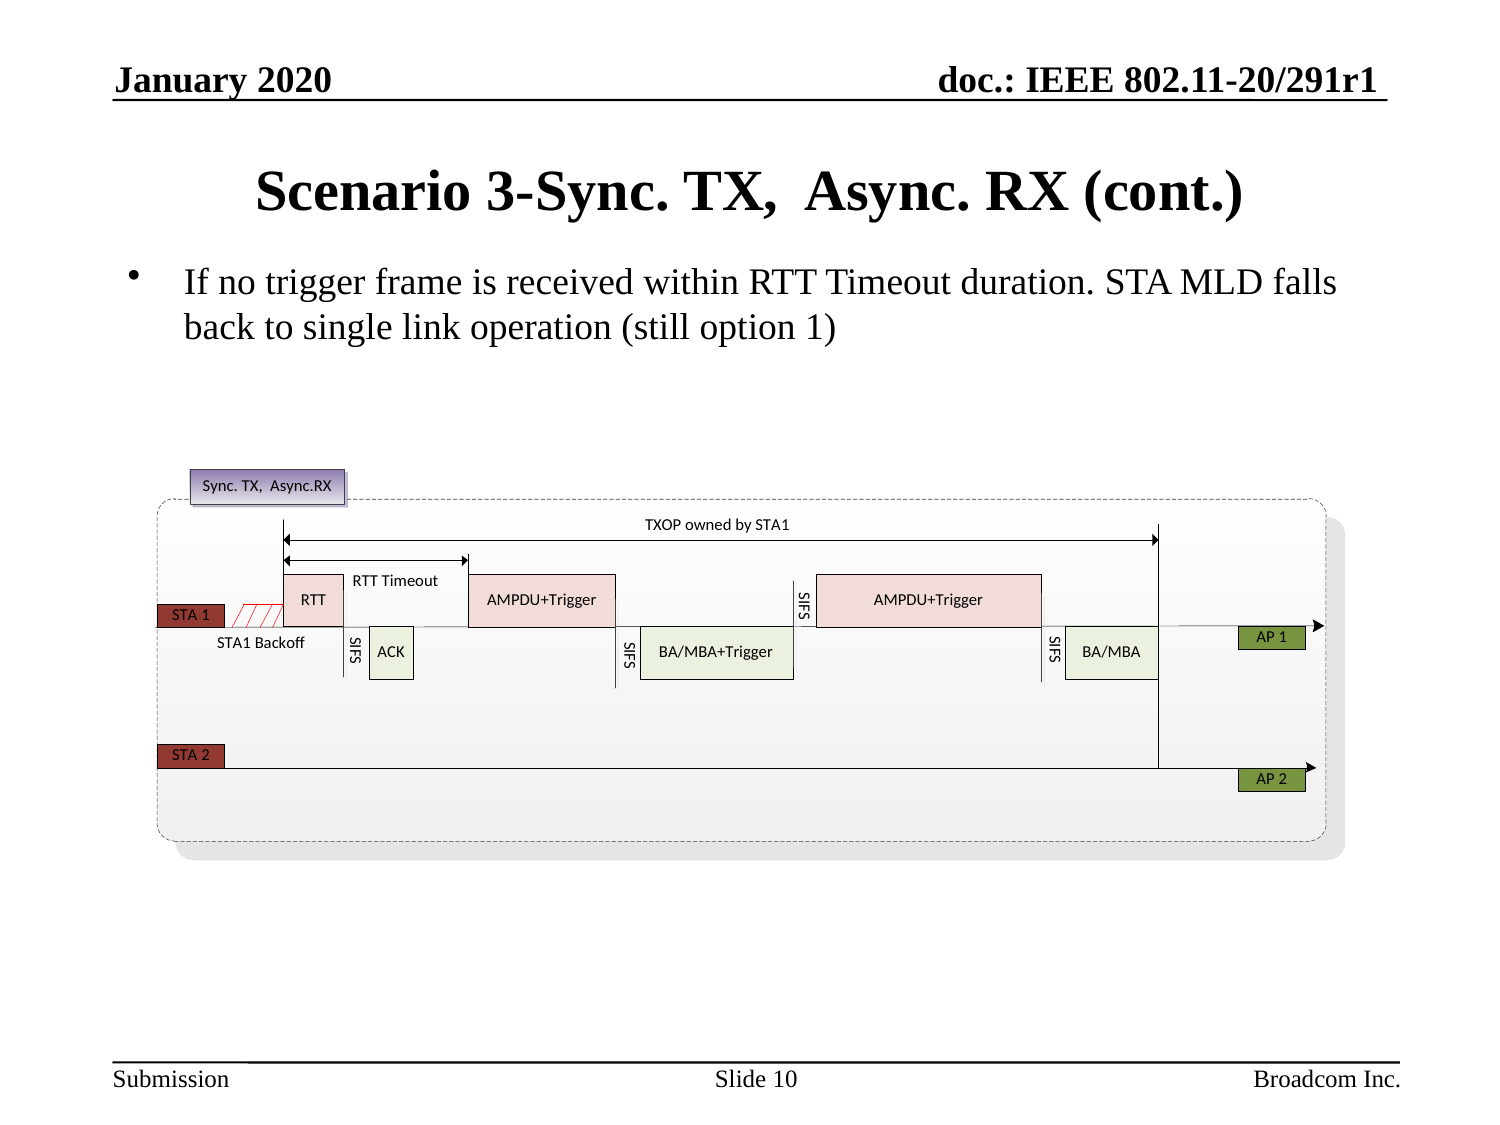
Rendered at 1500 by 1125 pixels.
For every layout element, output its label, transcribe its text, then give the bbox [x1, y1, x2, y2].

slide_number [114, 54, 335, 101]
title Scenario 3-Sync. TX, Async. RX (cont.) [112, 99, 1388, 275]
list If no trigger frame is received within RTT Timeout duration. STA MLD falls back to single link operation (still option 1) [112, 275, 1388, 1050]
footer Broadcom Inc. [1250, 1061, 1402, 1093]
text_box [152, 466, 1348, 863]
slide_number Slide 10 [712, 1061, 800, 1093]
